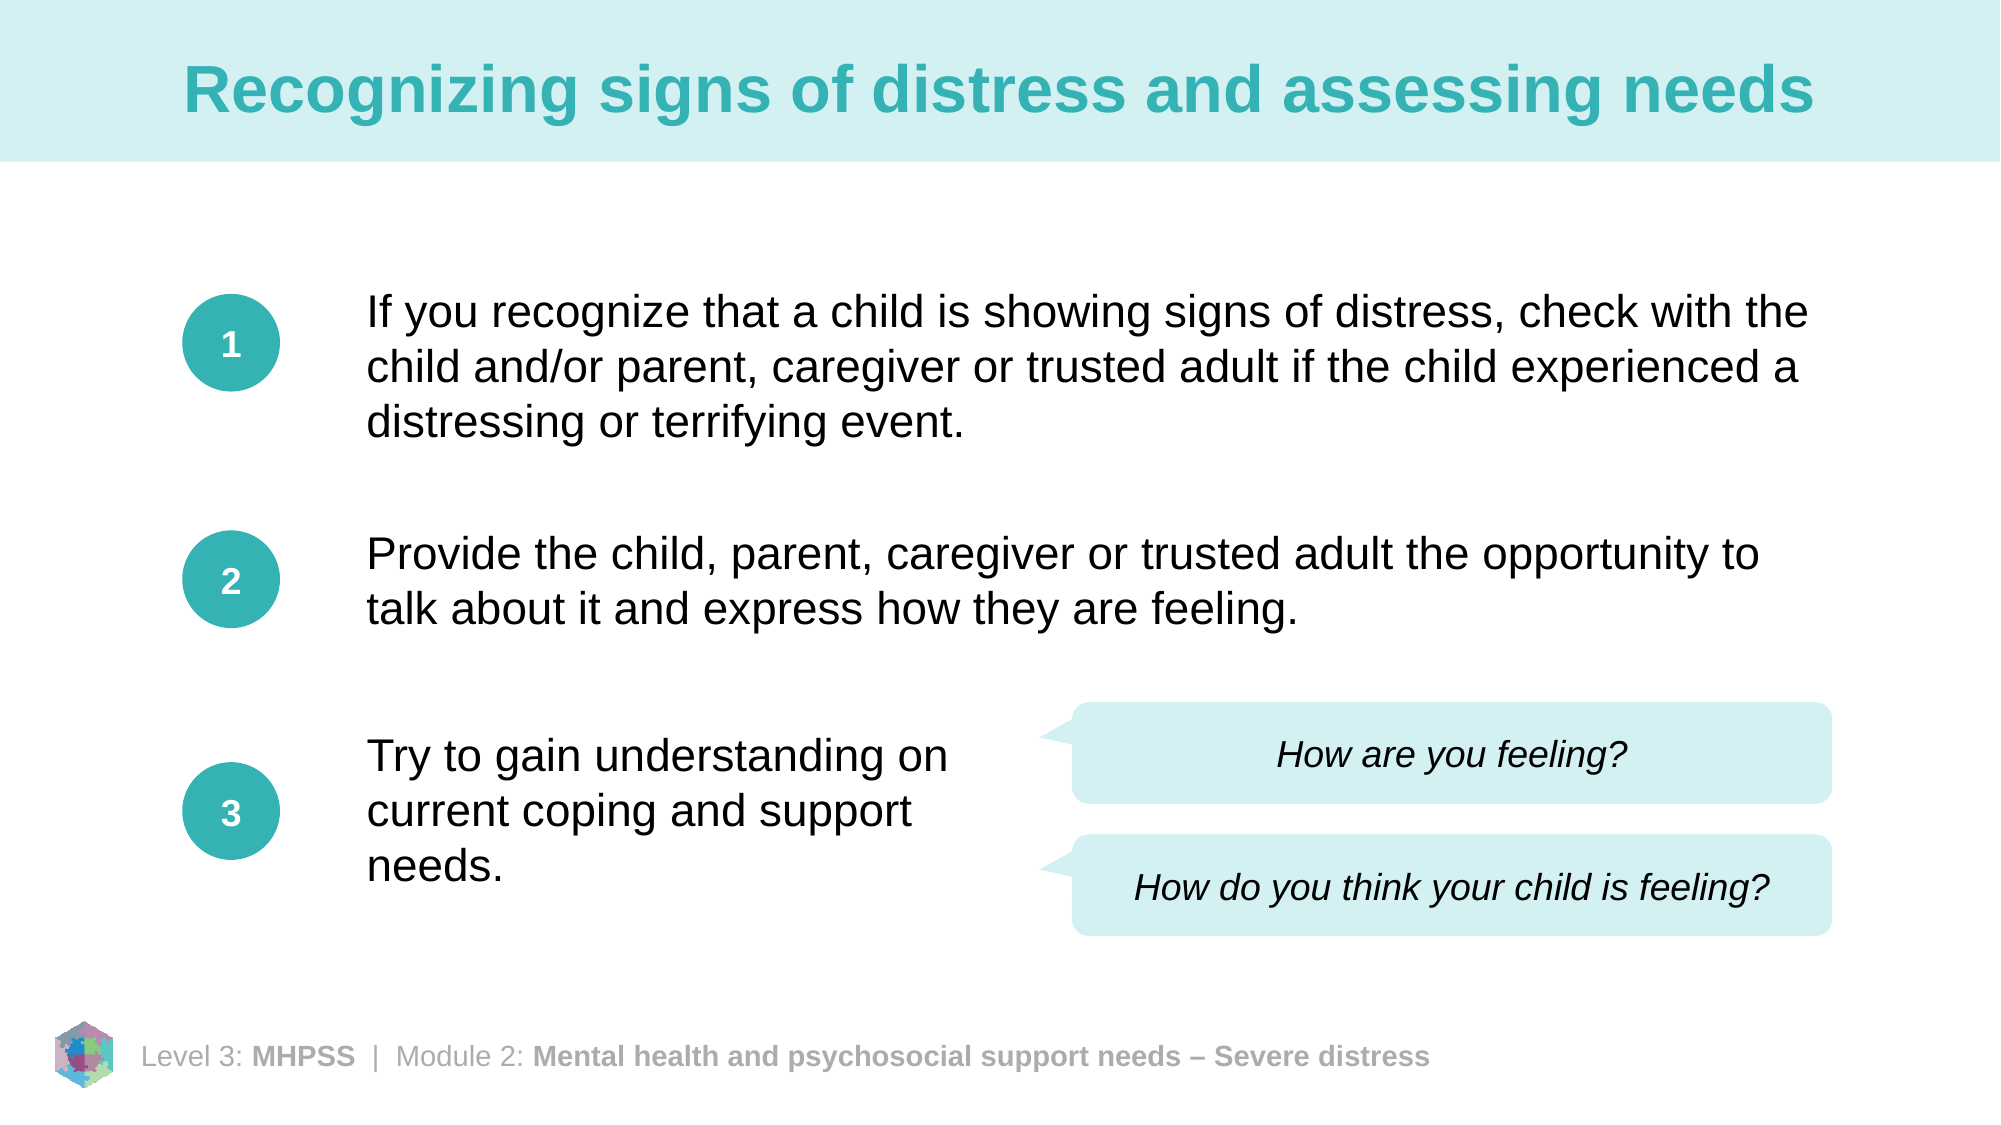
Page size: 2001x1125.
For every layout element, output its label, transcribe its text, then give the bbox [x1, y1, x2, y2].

picture [55, 1021, 113, 1088]
text_box If you recognize that a child is showing signs of distress, check with the child and/or parent, caregiver or trusted adult if the child experienced a distressing or terrifying event. [351, 274, 1833, 454]
text_box Try to gain understanding on current coping and support needs. [351, 718, 1000, 899]
text_box 1 [182, 293, 280, 392]
text_box 3 [182, 762, 280, 860]
text_box How are you feeling? [1039, 702, 1833, 804]
text_box 2 [182, 530, 280, 629]
text_box How do you think your child is feeling? [1039, 834, 1833, 936]
title Recognizing signs of distress and assessing needs [137, 19, 1863, 163]
text_box Provide the child, parent, caregiver or trusted adult the opportunity to talk about it and express how they are feeling. [351, 516, 1833, 641]
